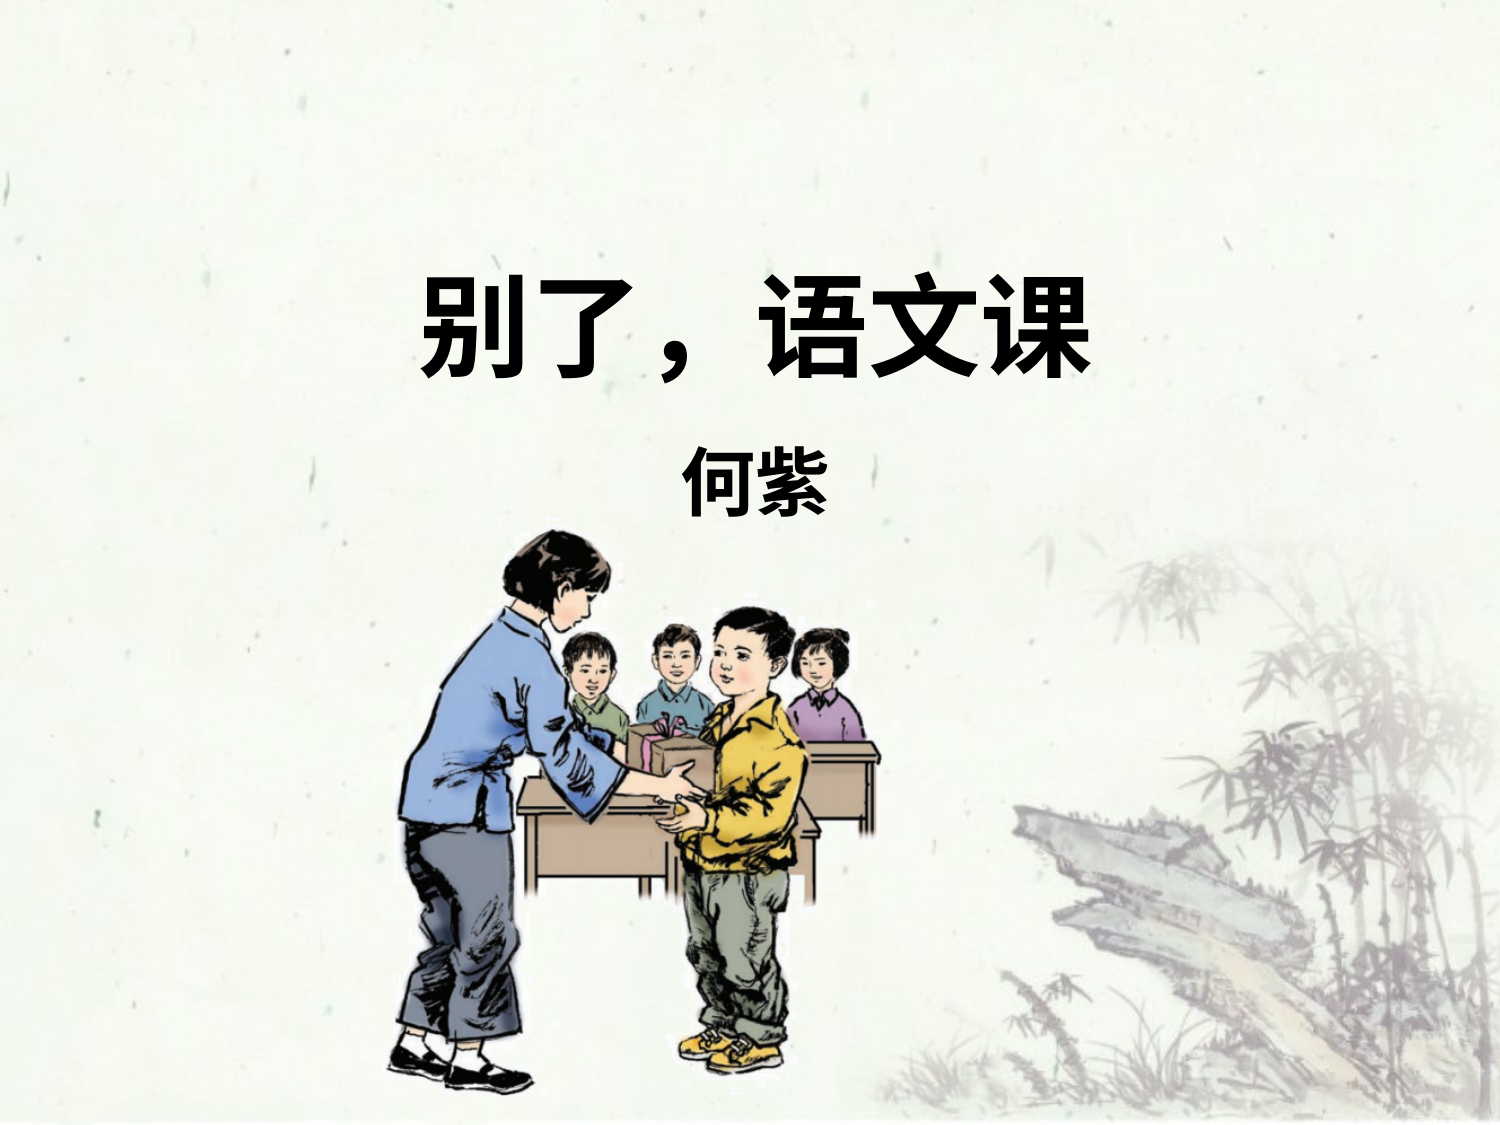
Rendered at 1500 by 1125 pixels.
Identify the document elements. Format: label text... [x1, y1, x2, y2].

text_box 别了，语文课 何紫 [206, 180, 1306, 533]
picture [0, 0, 1500, 1125]
